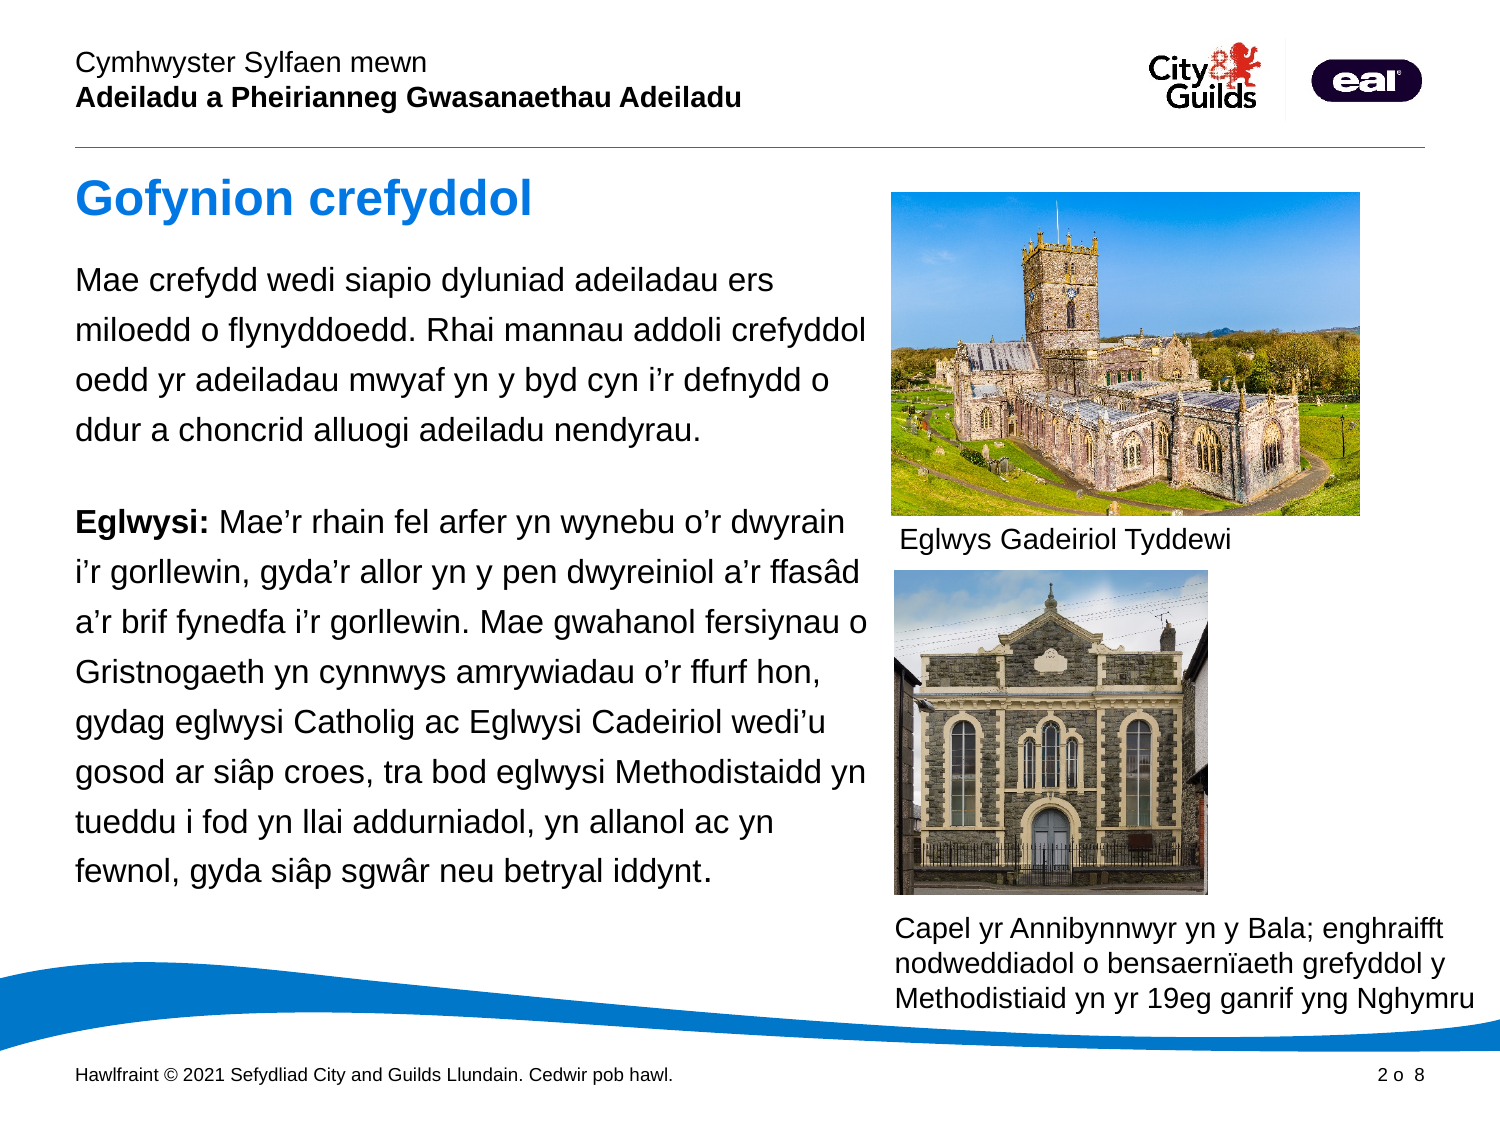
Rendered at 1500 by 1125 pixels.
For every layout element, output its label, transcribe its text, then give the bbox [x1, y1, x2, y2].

text_box Capel yr Annibynnwyr yn y Bala; enghraifft nodweddiadol o bensaernïaeth grefyddol y Methodistiaid yn yr 19eg ganrif yng Nghymru [879, 902, 1500, 1022]
picture [1149, 38, 1422, 121]
picture [893, 570, 1208, 896]
title Gofynion crefyddol [74, 165, 1426, 229]
list Mae crefydd wedi siapio dyluniad adeiladau ers miloedd o flynyddoedd. Rhai mannau addoli crefyddol oedd yr adeiladau mwyaf yn y byd cyn i’r defnydd o ddur a choncrid alluogi adeiladu nendyrau. Eglwysi: Mae’r rhain fel arfer yn wynebu o’r dwyrain i’r gorllewin, gyda’r allor yn y pen dwyreiniol a’r ffasâd a’r brif fynedfa i’r gorllewin. Mae gwahanol fersiynau o Gristnogaeth yn cynnwys amrywiadau o’r ffurf hon, gydag eglwysi Catholig ac Eglwysi Cadeiriol wedi’u gosod ar siâp croes, tra bod eglwysi Methodistaidd yn tueddu i fod yn llai addurniadol, yn allanol ac yn fewnol, gyda siâp sgwâr neu betryal iddynt. [74, 247, 873, 946]
picture [891, 192, 1361, 516]
text_box Eglwys Gadeiriol Tyddewi [884, 513, 1287, 563]
